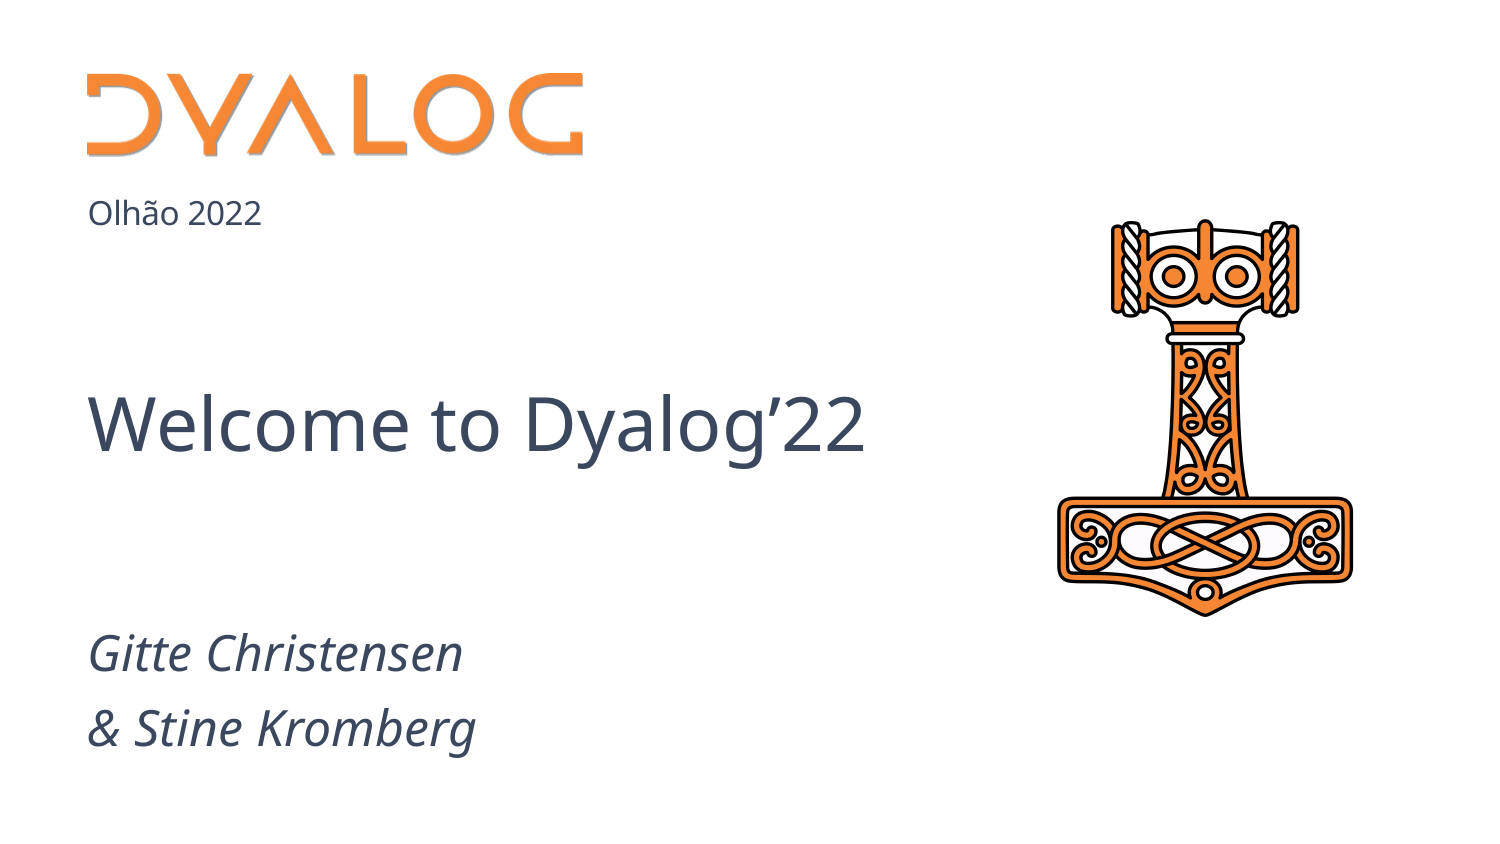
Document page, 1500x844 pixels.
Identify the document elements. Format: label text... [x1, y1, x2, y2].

list Gitte Christensen & Stine Kromberg [72, 613, 906, 782]
title Welcome to Dyalog’22 [72, 276, 906, 567]
picture [87, 73, 583, 181]
picture [1042, 198, 1364, 652]
